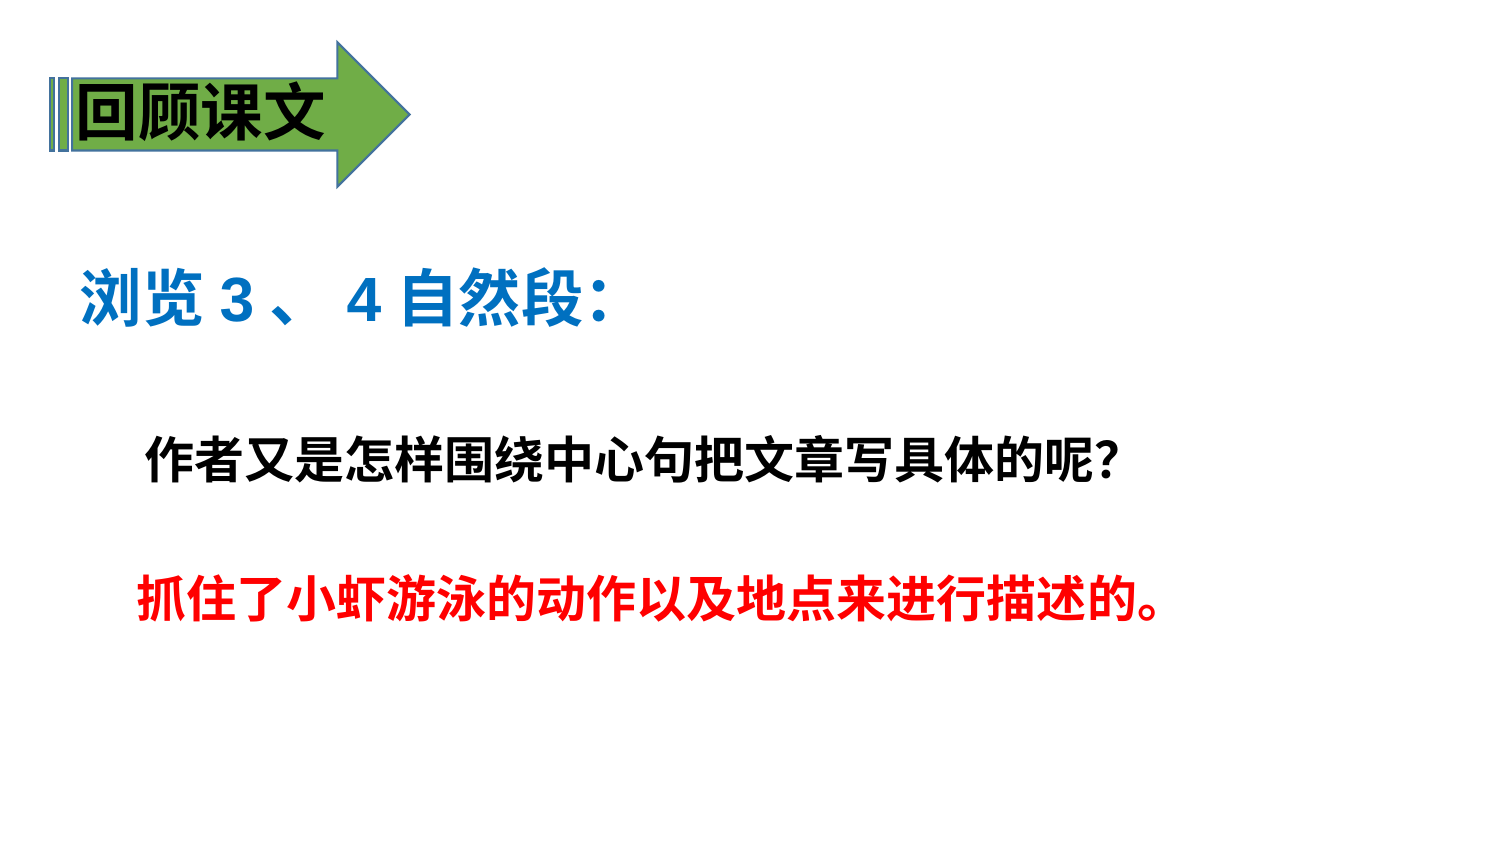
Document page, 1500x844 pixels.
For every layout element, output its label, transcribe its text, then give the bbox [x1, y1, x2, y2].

text_box [336, 39, 412, 190]
text_box 回顾课文 [64, 67, 356, 154]
text_box [49, 77, 55, 152]
text_box [58, 77, 64, 152]
text_box 浏览3、4自然段： 作者又是怎样围绕中心句把文章写具体的呢？ 抓住了小虾游泳的动作以及地点来进行描述的。 [64, 154, 1458, 635]
